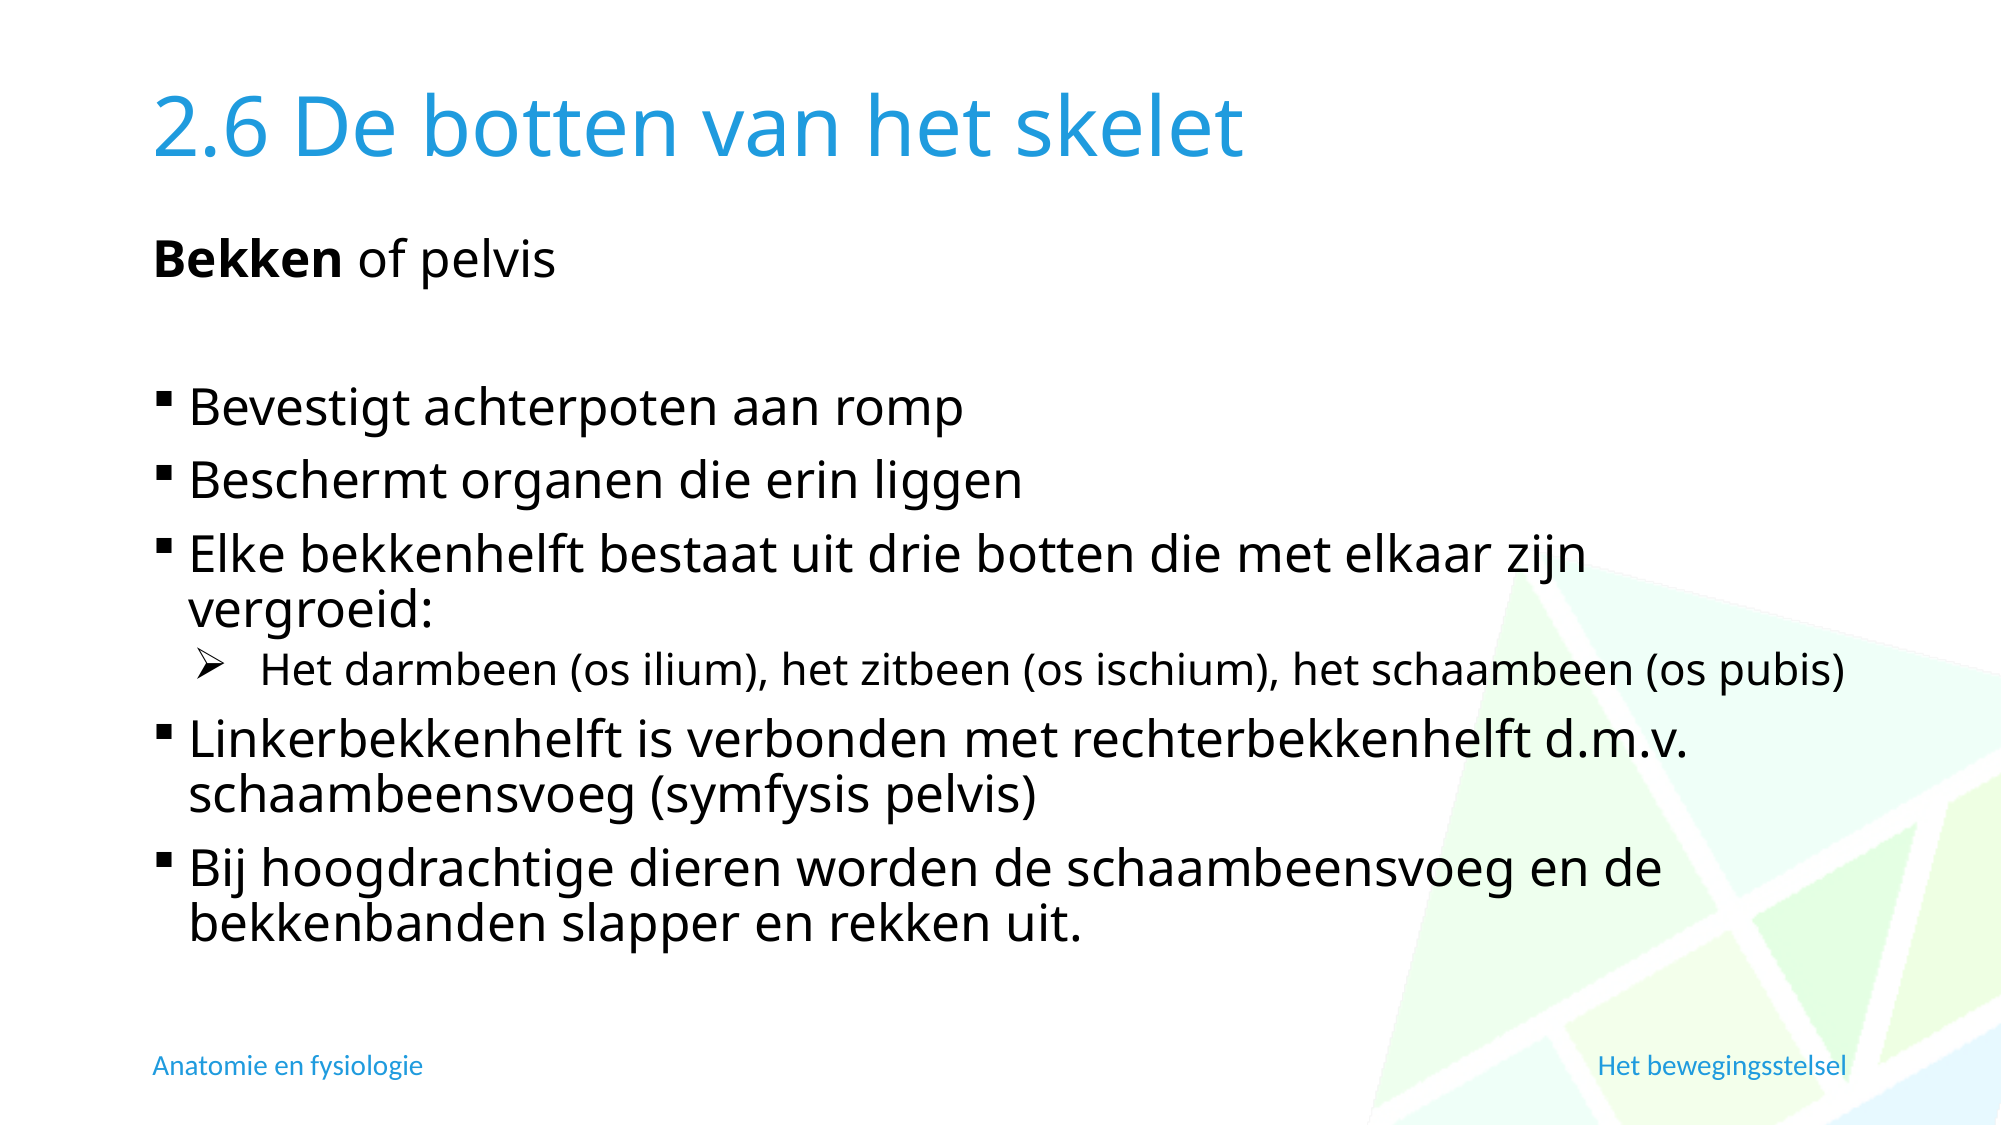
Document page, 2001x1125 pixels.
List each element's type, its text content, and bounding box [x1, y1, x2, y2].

list Het bewegingsstelsel [1412, 1042, 1863, 1103]
title 2.6 De botten van het skelet [137, 59, 1863, 200]
list Bekken of pelvis Bevestigt achterpoten aan romp Beschermt organen die erin liggen Elke bekkenhelft bestaat uit drie botten die met elkaar zijn vergroeid: Het darmbeen (os ilium), het zitbeen (os ischium), het schaambeen (os pubis) Linkerbekkenhelft is verbonden met rechterbekkenhelft d.m.v. schaambeensvoeg (symfysis pelvis) Bij hoogdrachtige dieren worden de schaambeensvoeg en de bekkenbanden slapper en rekken uit. [137, 226, 1863, 1014]
list Anatomie en fysiologie [137, 1042, 588, 1103]
